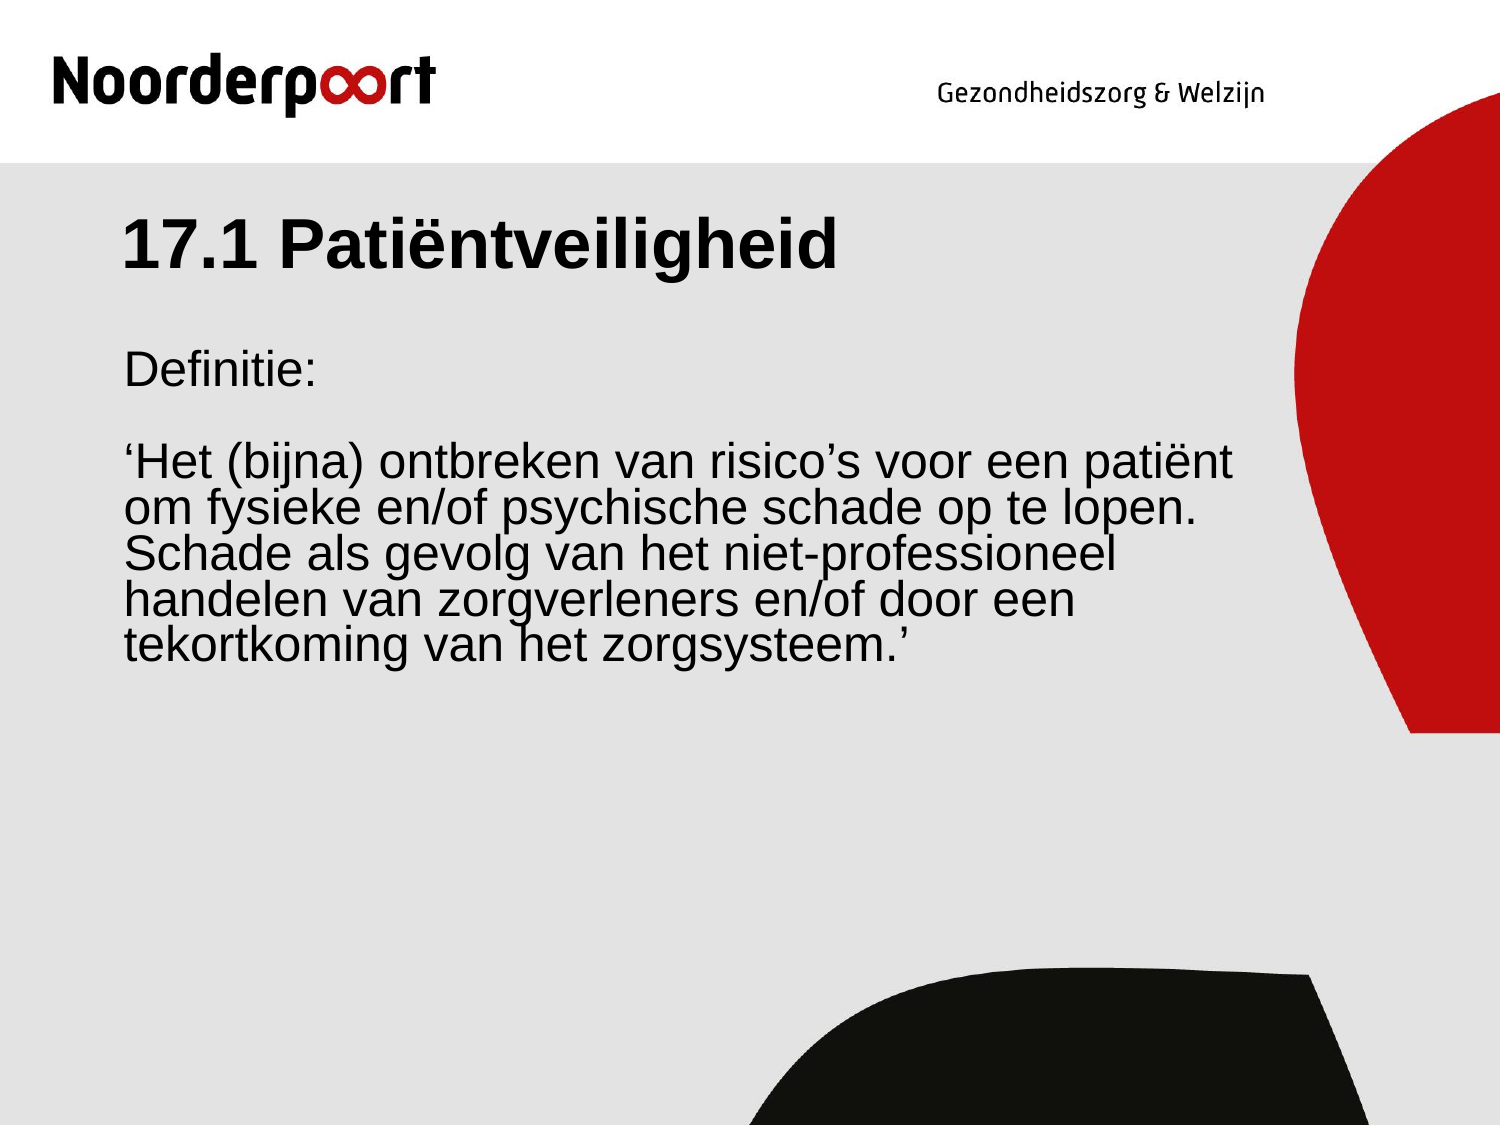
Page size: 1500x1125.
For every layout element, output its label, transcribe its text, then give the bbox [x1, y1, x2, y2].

picture [0, 0, 1500, 1125]
list Definitie: ‘Het (bijna) ontbreken van risico’s voor een patiënt om fysieke en/of psychische schade op te lopen. Schade als gevolg van het niet-professioneel handelen van zorgverleners en/of door een tekortkoming van het zorgsysteem.’ [108, 343, 1292, 927]
title 17.1 Patiëntveiligheid [106, 187, 1290, 294]
